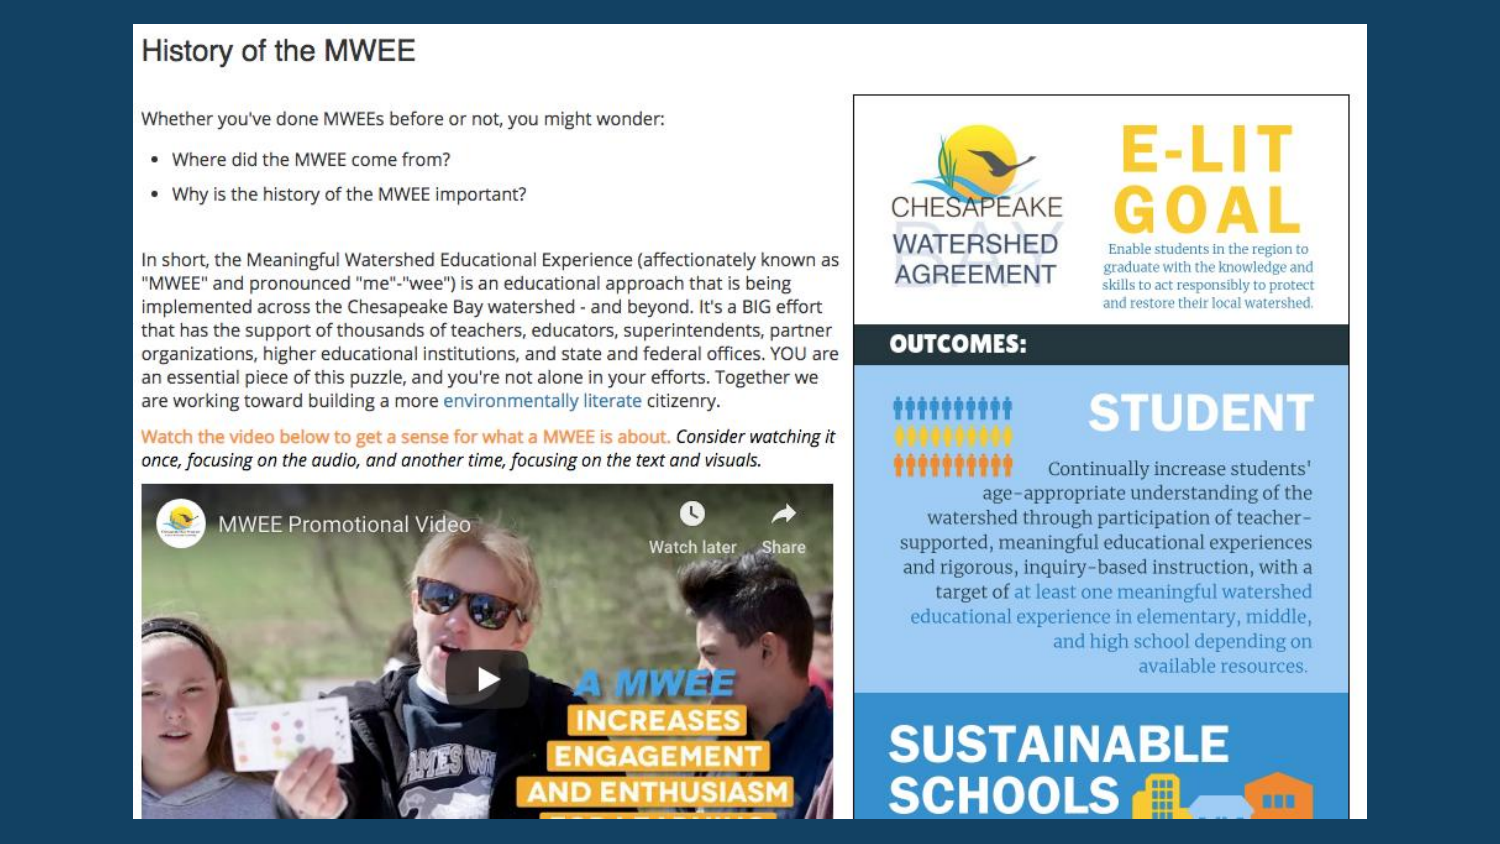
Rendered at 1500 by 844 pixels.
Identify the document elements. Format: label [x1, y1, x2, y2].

picture [133, 24, 1367, 819]
